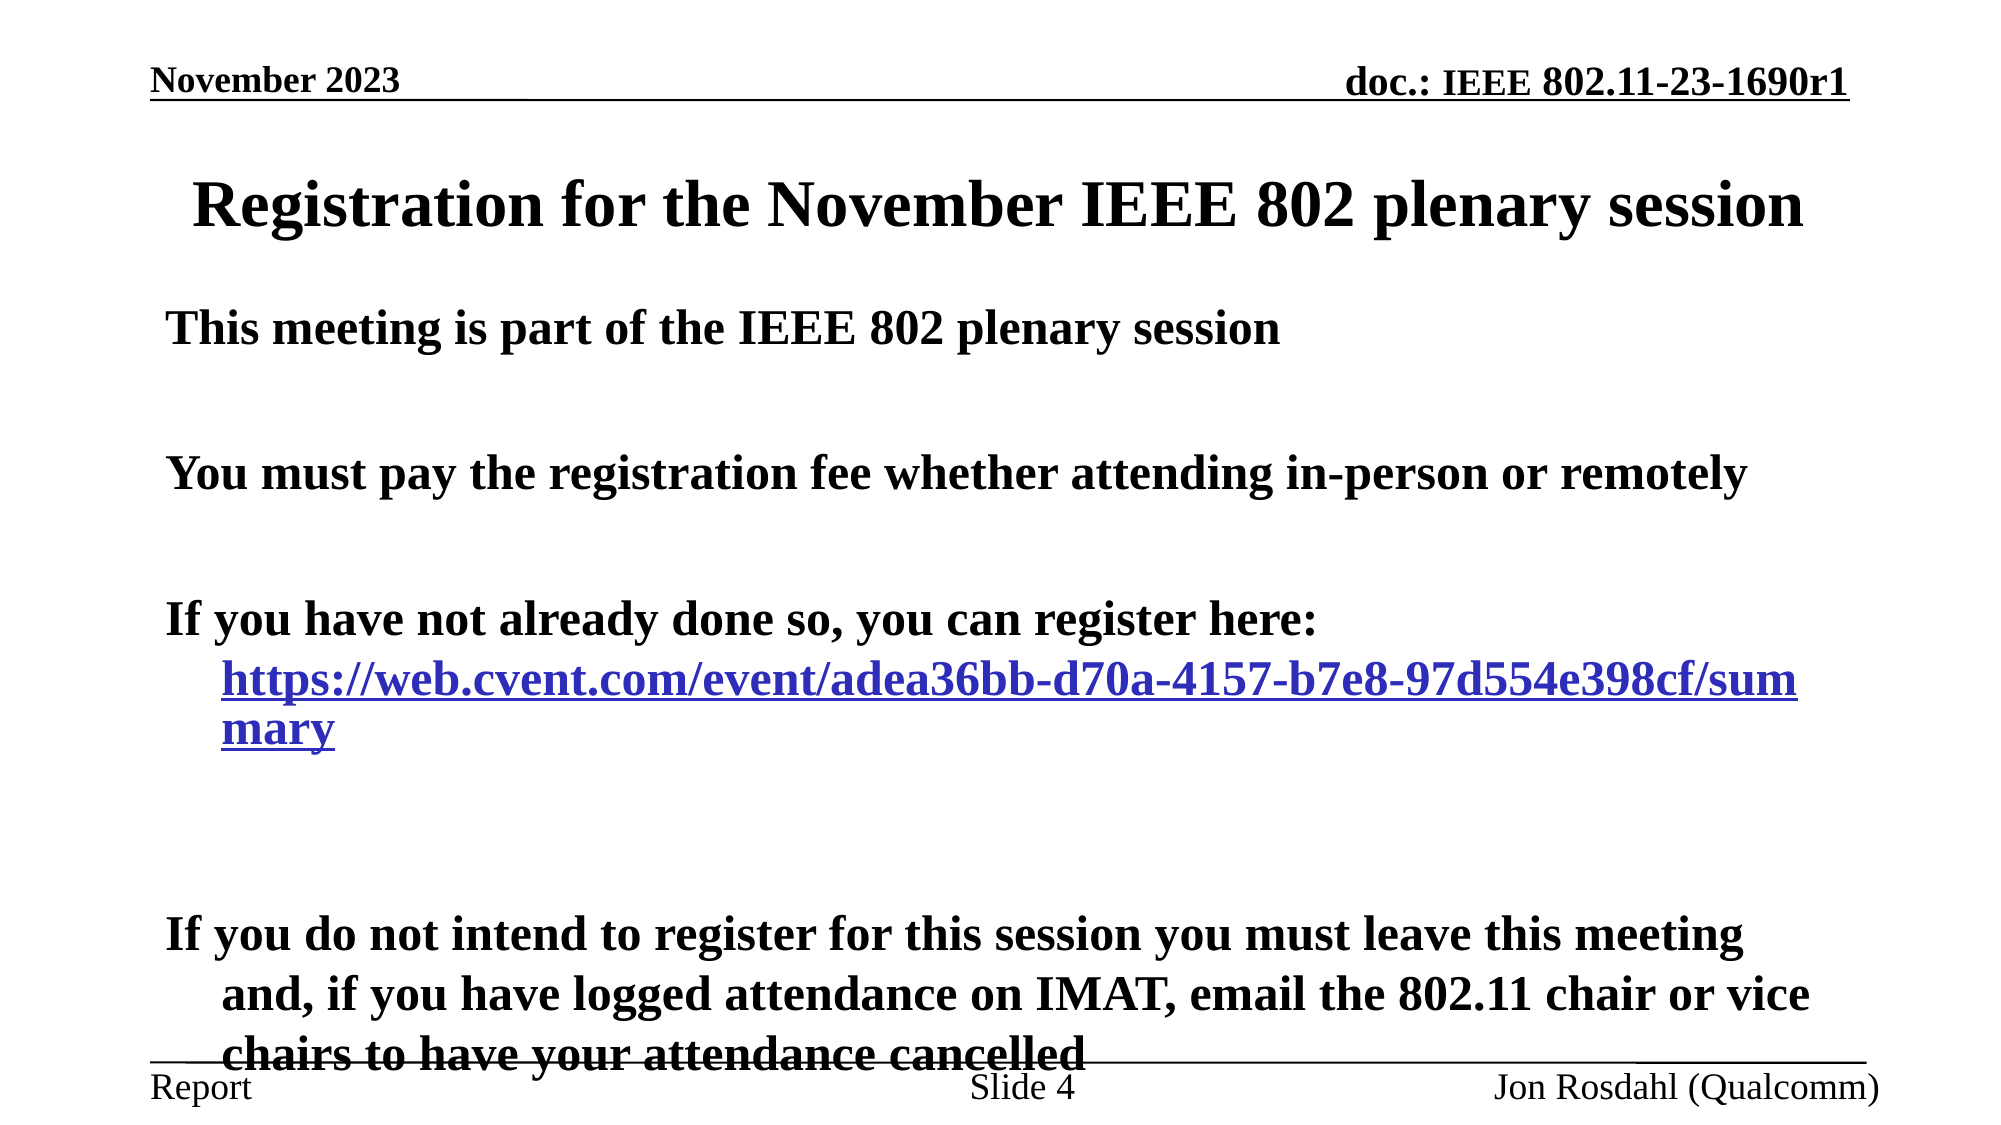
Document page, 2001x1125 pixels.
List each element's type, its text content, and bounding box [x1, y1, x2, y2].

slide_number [149, 49, 431, 100]
list This meeting is part of the IEEE 802 plenary session You must pay the registration fee whether attending in-person or remotely If you have not already done so, you can register here: https://web.cvent.com/event/adea36bb-d70a-4157-b7e8-97d554e398cf/summary If you do not intend to register for this session you must leave this meeting and, if you have logged attendance on IMAT, email the 802.11 chair or vice chairs to have your attendance cancelled [149, 286, 1850, 963]
footer Jon Rosdahl (Qualcomm) [1436, 1061, 1881, 1108]
slide_number Slide 4 [950, 1061, 1095, 1125]
title Registration for the November IEEE 802 plenary session [149, 112, 1850, 286]
